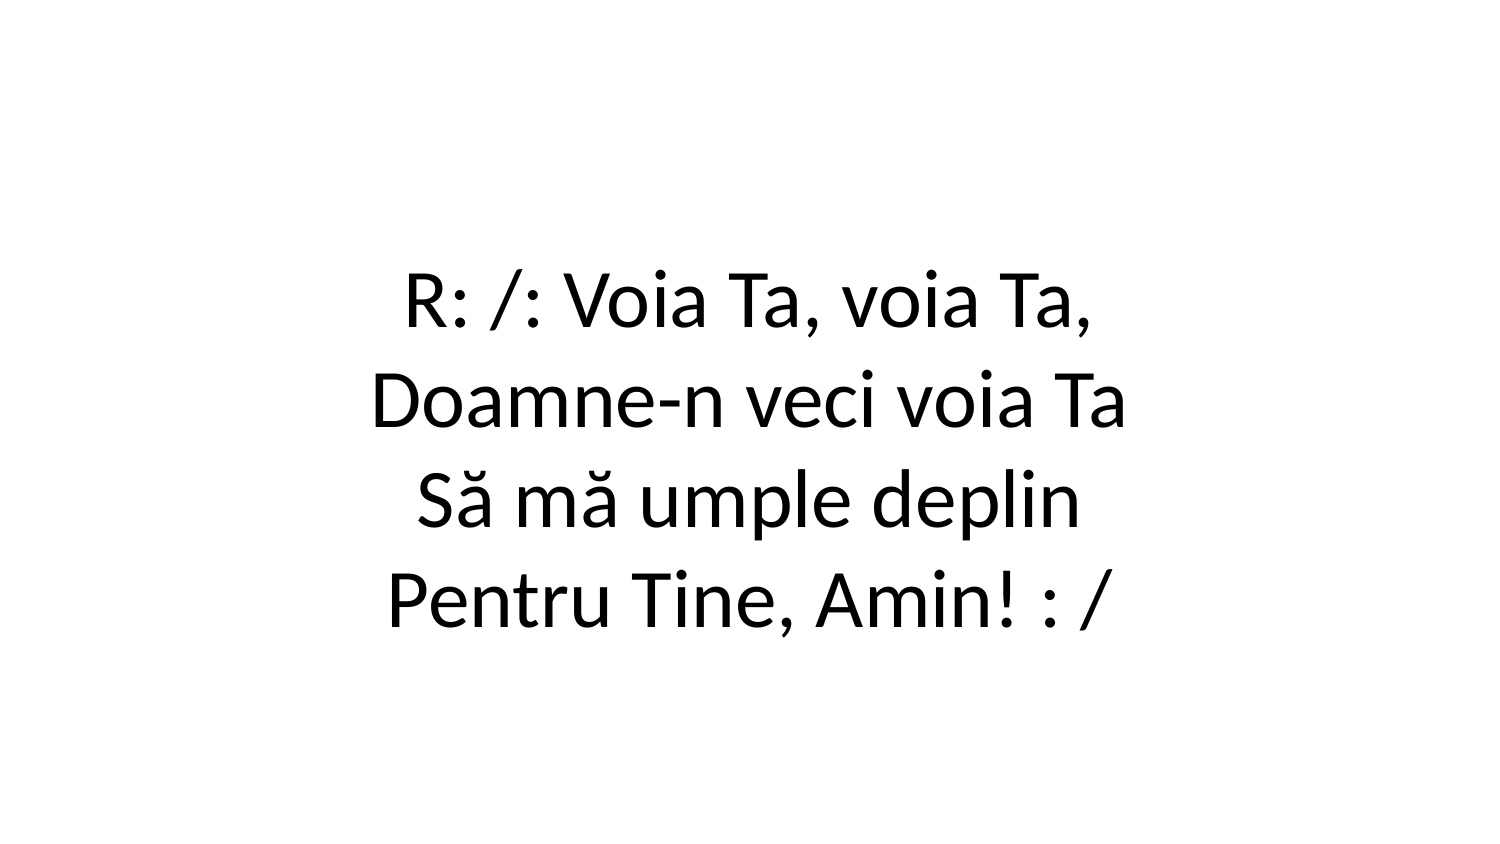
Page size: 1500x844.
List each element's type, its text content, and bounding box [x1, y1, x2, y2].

text_box R: /: Voia Ta, voia Ta, Doamne-n veci voia Ta Să mă umple deplin Pentru Tine, Amin! : / [355, 192, 1145, 652]
